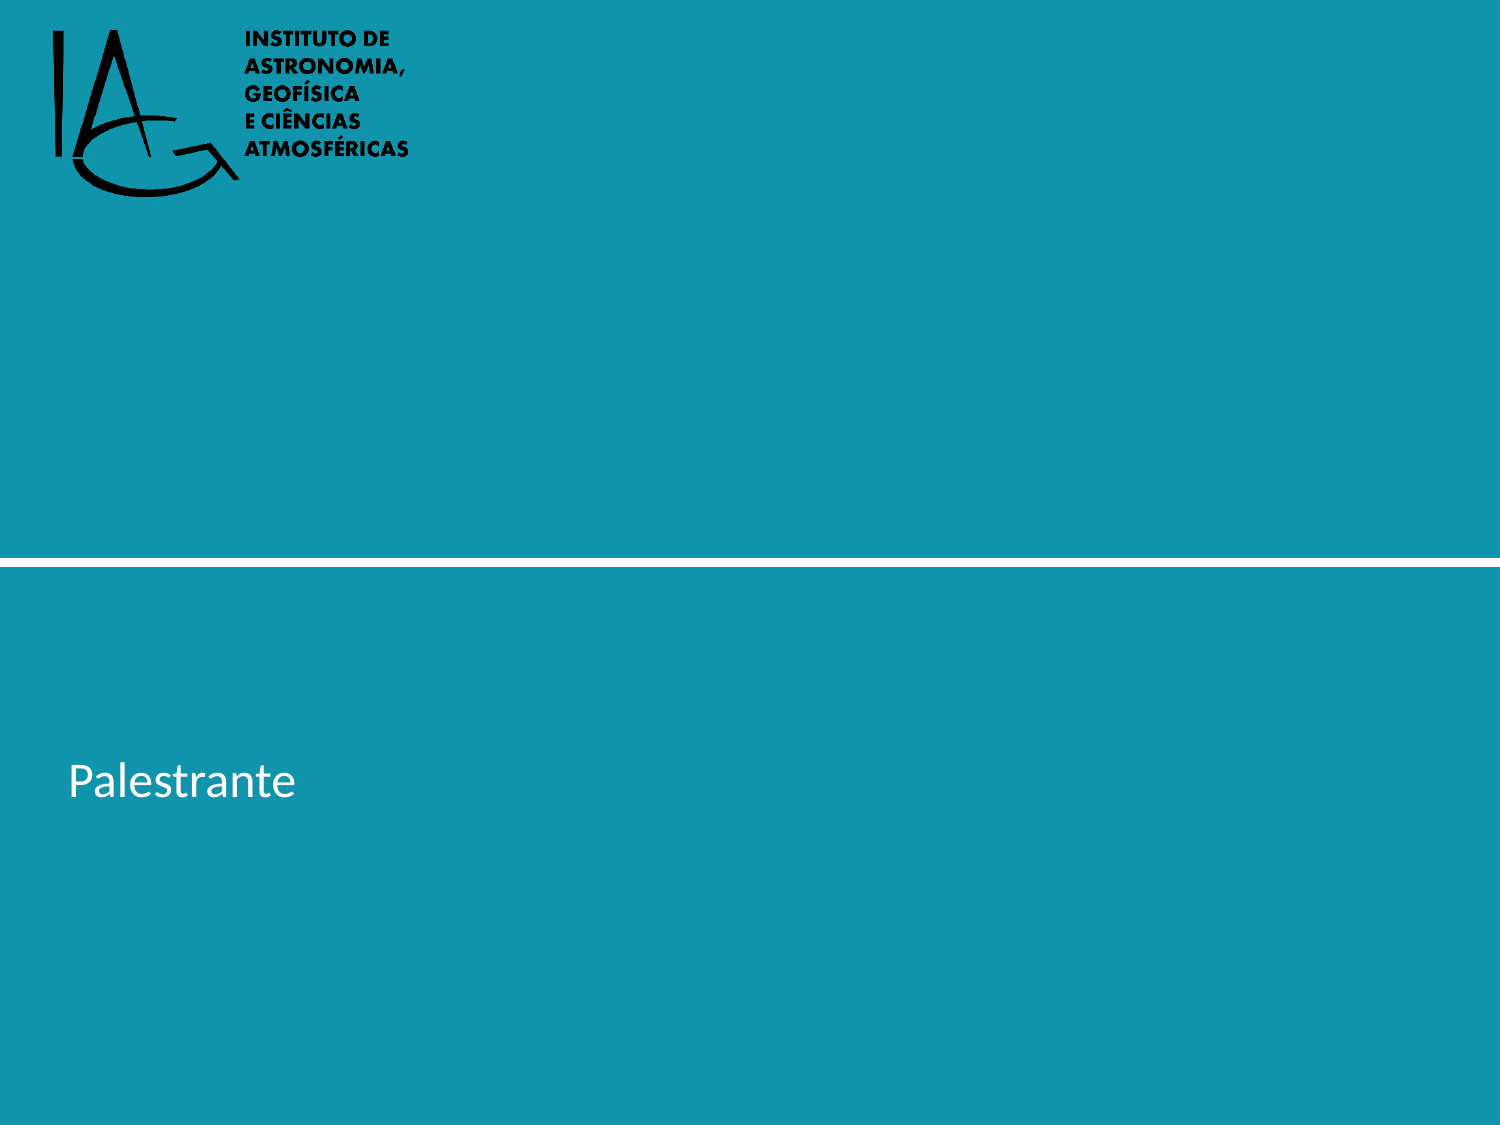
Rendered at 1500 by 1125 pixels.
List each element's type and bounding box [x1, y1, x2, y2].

picture [53, 30, 408, 197]
